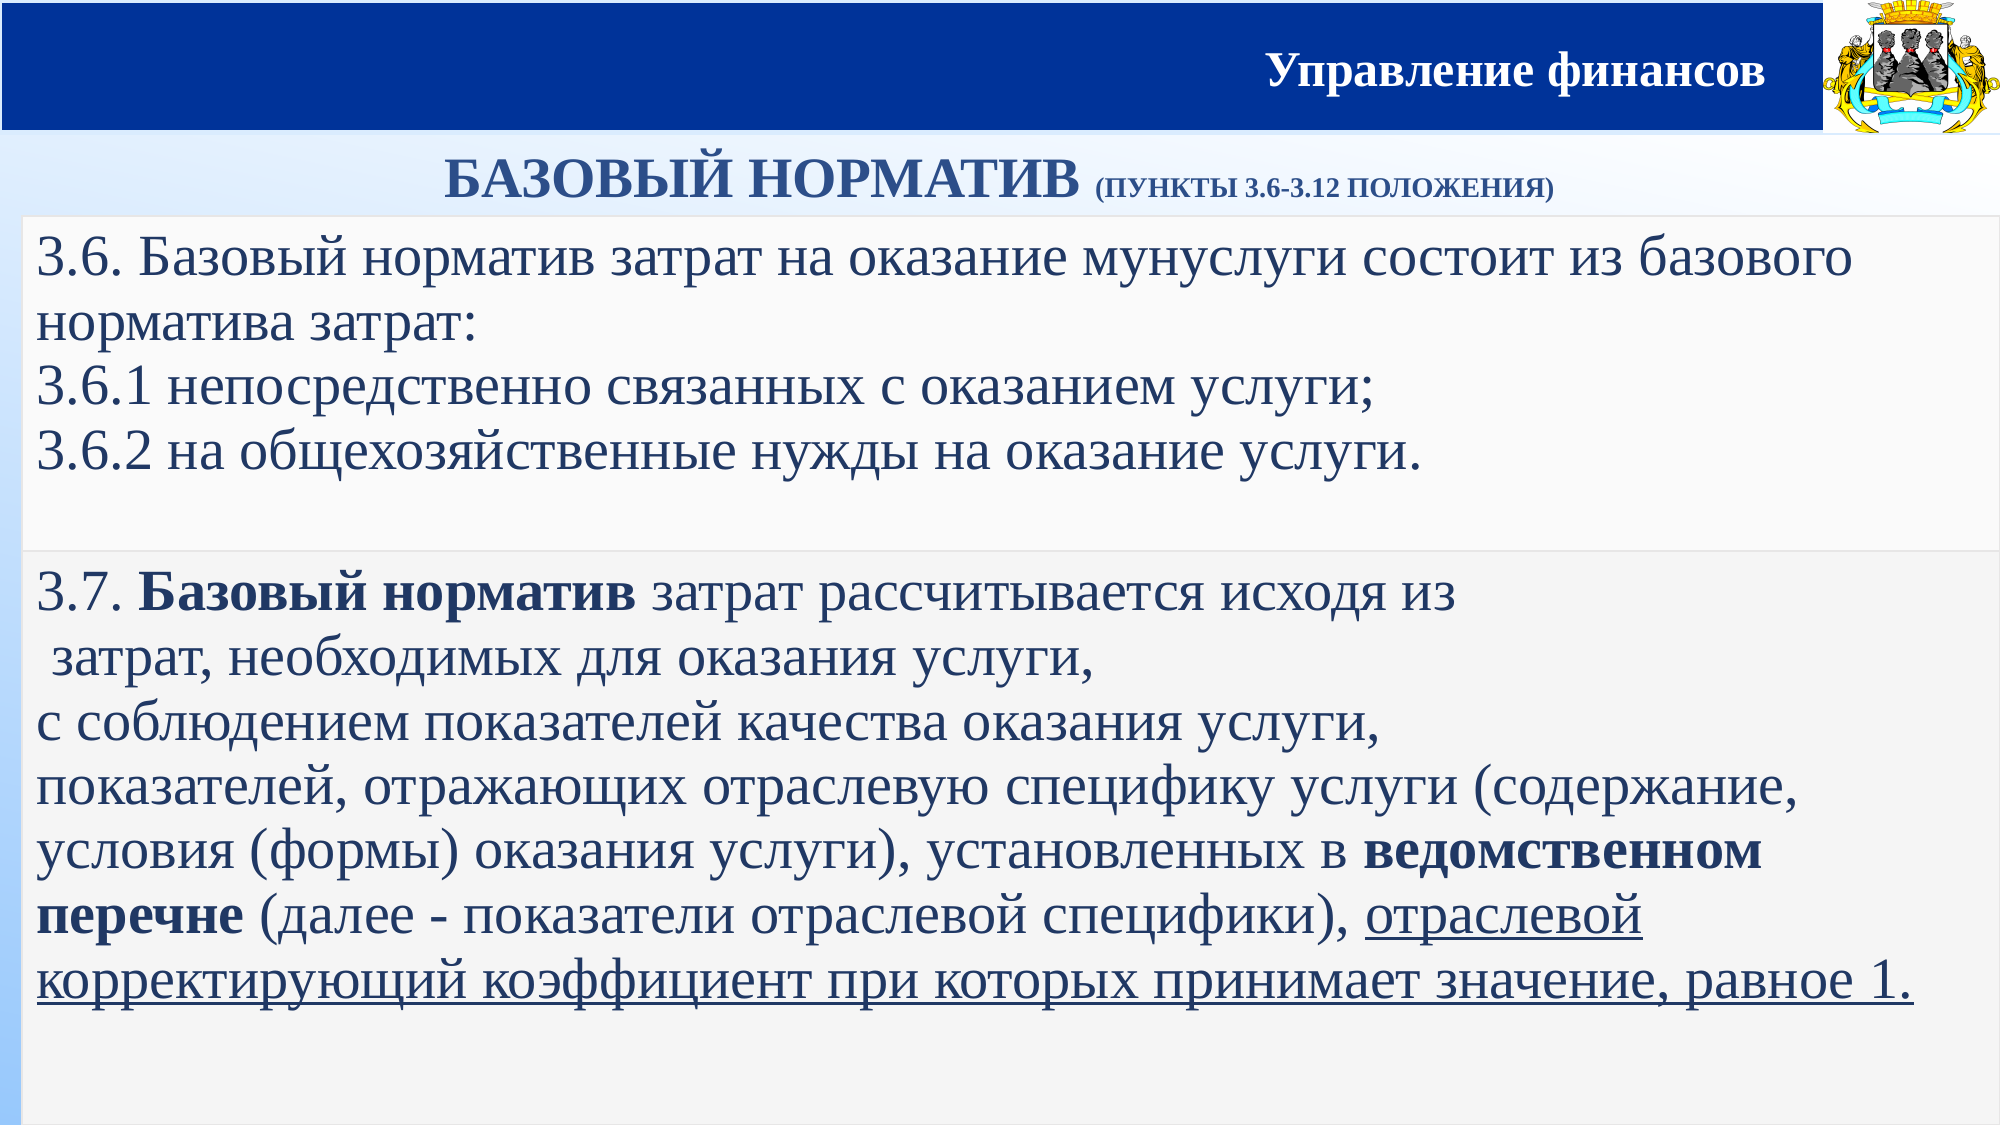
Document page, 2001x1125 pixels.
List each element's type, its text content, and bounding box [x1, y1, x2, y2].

table_header 3.6. Базовый норматив затрат на оказание мунуслуги состоит из базового норматива затрат: 3.6.1 непосредственно связанных с оказанием услуги; 3.6.2 на общехозяйственные нужды на оказание услуги. [23, 217, 1999, 550]
table_cell 3.7. Базовый норматив затрат рассчитывается исходя из затрат, необходимых для оказания услуги, с соблюдением показателей качества оказания услуги, показателей, отражающих отраслевую специфику услуги (содержание, условия (формы) оказания услуги), установленных в ведомственном перечне (далее - показатели отраслевой специфики), отраслевой корректирующий коэффициент при которых принимает значение, равное 1. [23, 552, 1999, 1124]
picture [1823, 0, 2000, 134]
title Базовый норматив (ПУНКТЫ 3.6-3.12 Положения) [0, 134, 2000, 217]
text_box Управление финансов [0, 0, 1823, 134]
